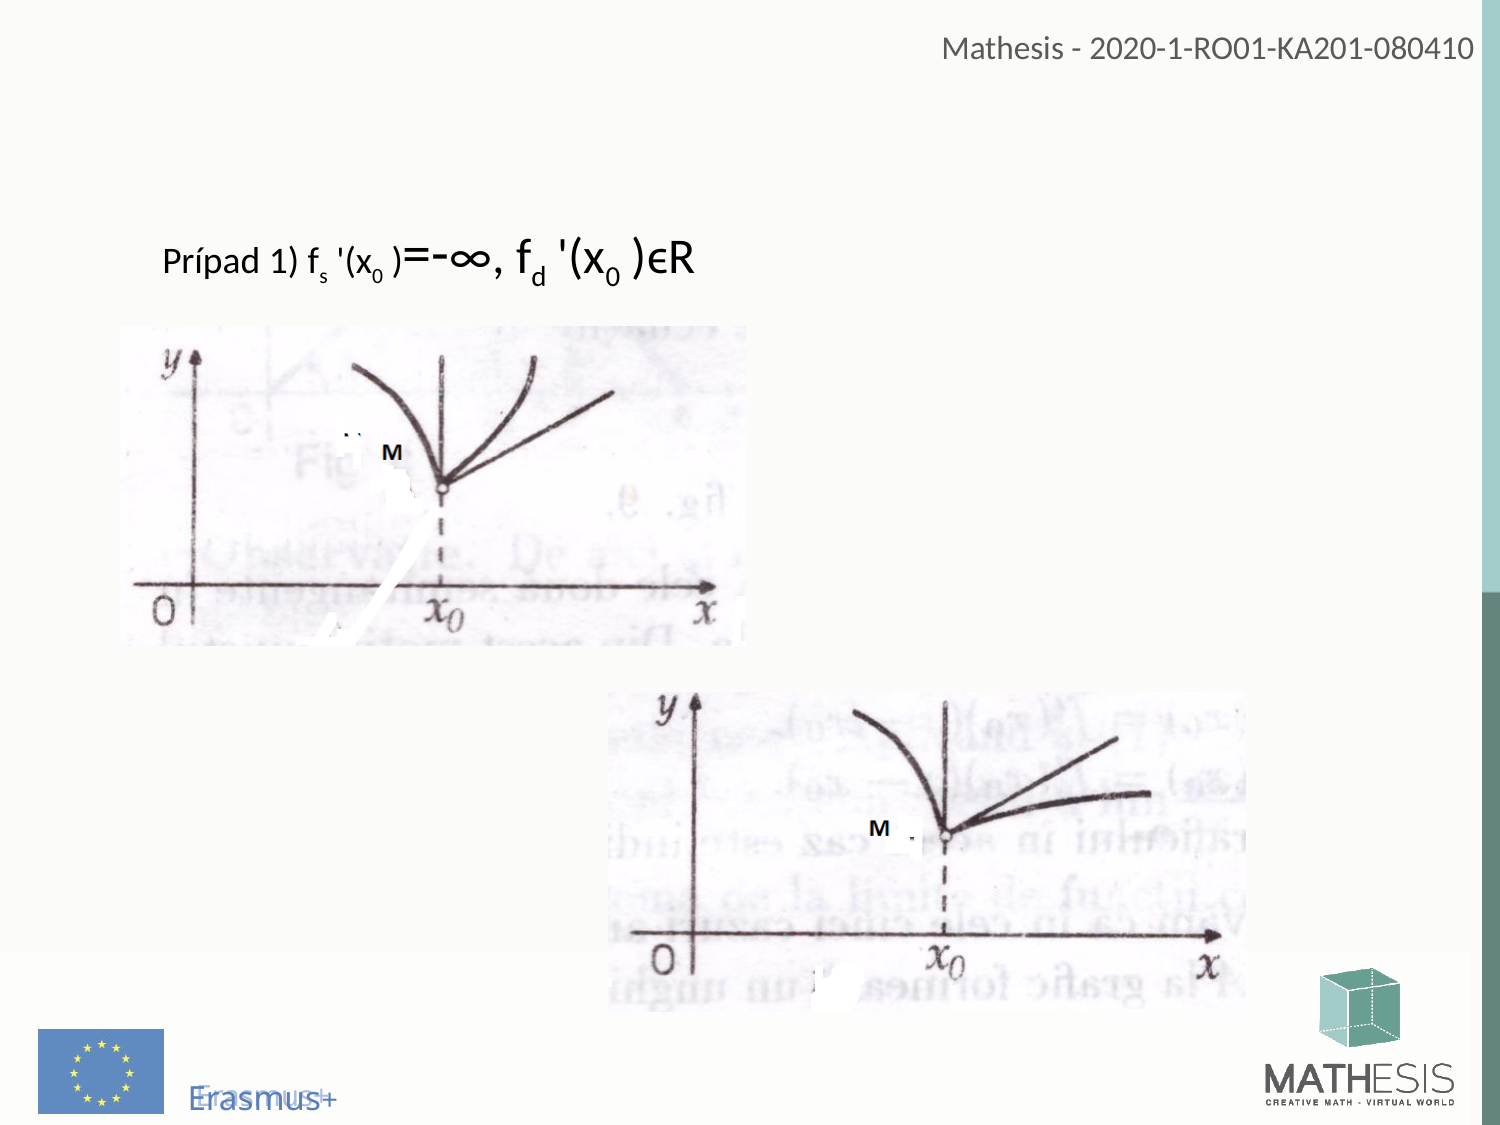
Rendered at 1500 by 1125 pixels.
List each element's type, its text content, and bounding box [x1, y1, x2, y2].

picture [607, 692, 1246, 1012]
picture [120, 326, 746, 646]
text_box Prípad 1) fs '(x0 )=-∞, fd '(x0 )ϵR [147, 208, 998, 300]
